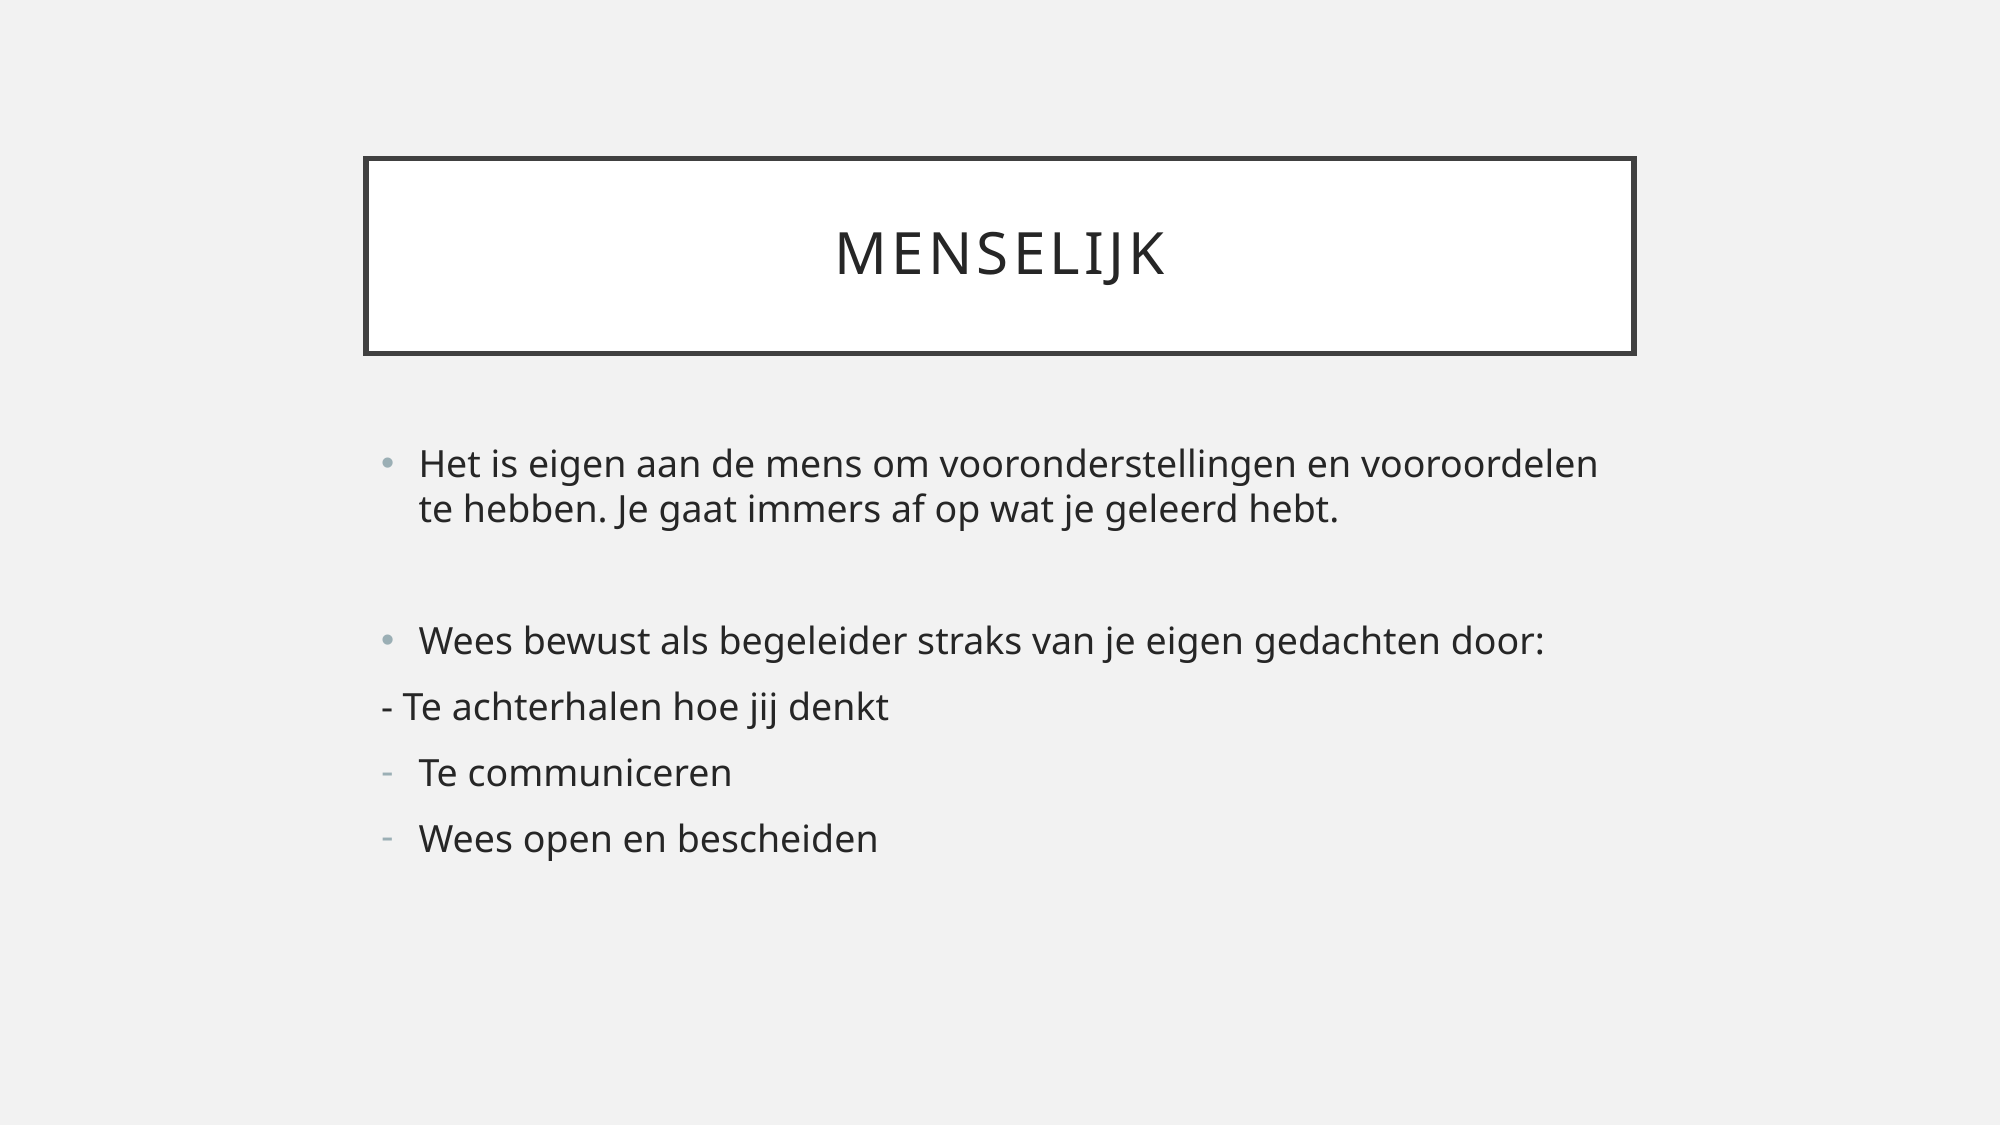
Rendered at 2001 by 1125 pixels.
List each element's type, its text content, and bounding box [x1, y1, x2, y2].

list Het is eigen aan de mens om vooronderstellingen en vooroordelen te hebben. Je gaat immers af op wat je geleerd hebt. Wees bewust als begeleider straks van je eigen gedachten door: - Te achterhalen hoe jij denkt Te communiceren Wees open en bescheiden [366, 432, 1634, 942]
title menselijk [363, 156, 1637, 356]
